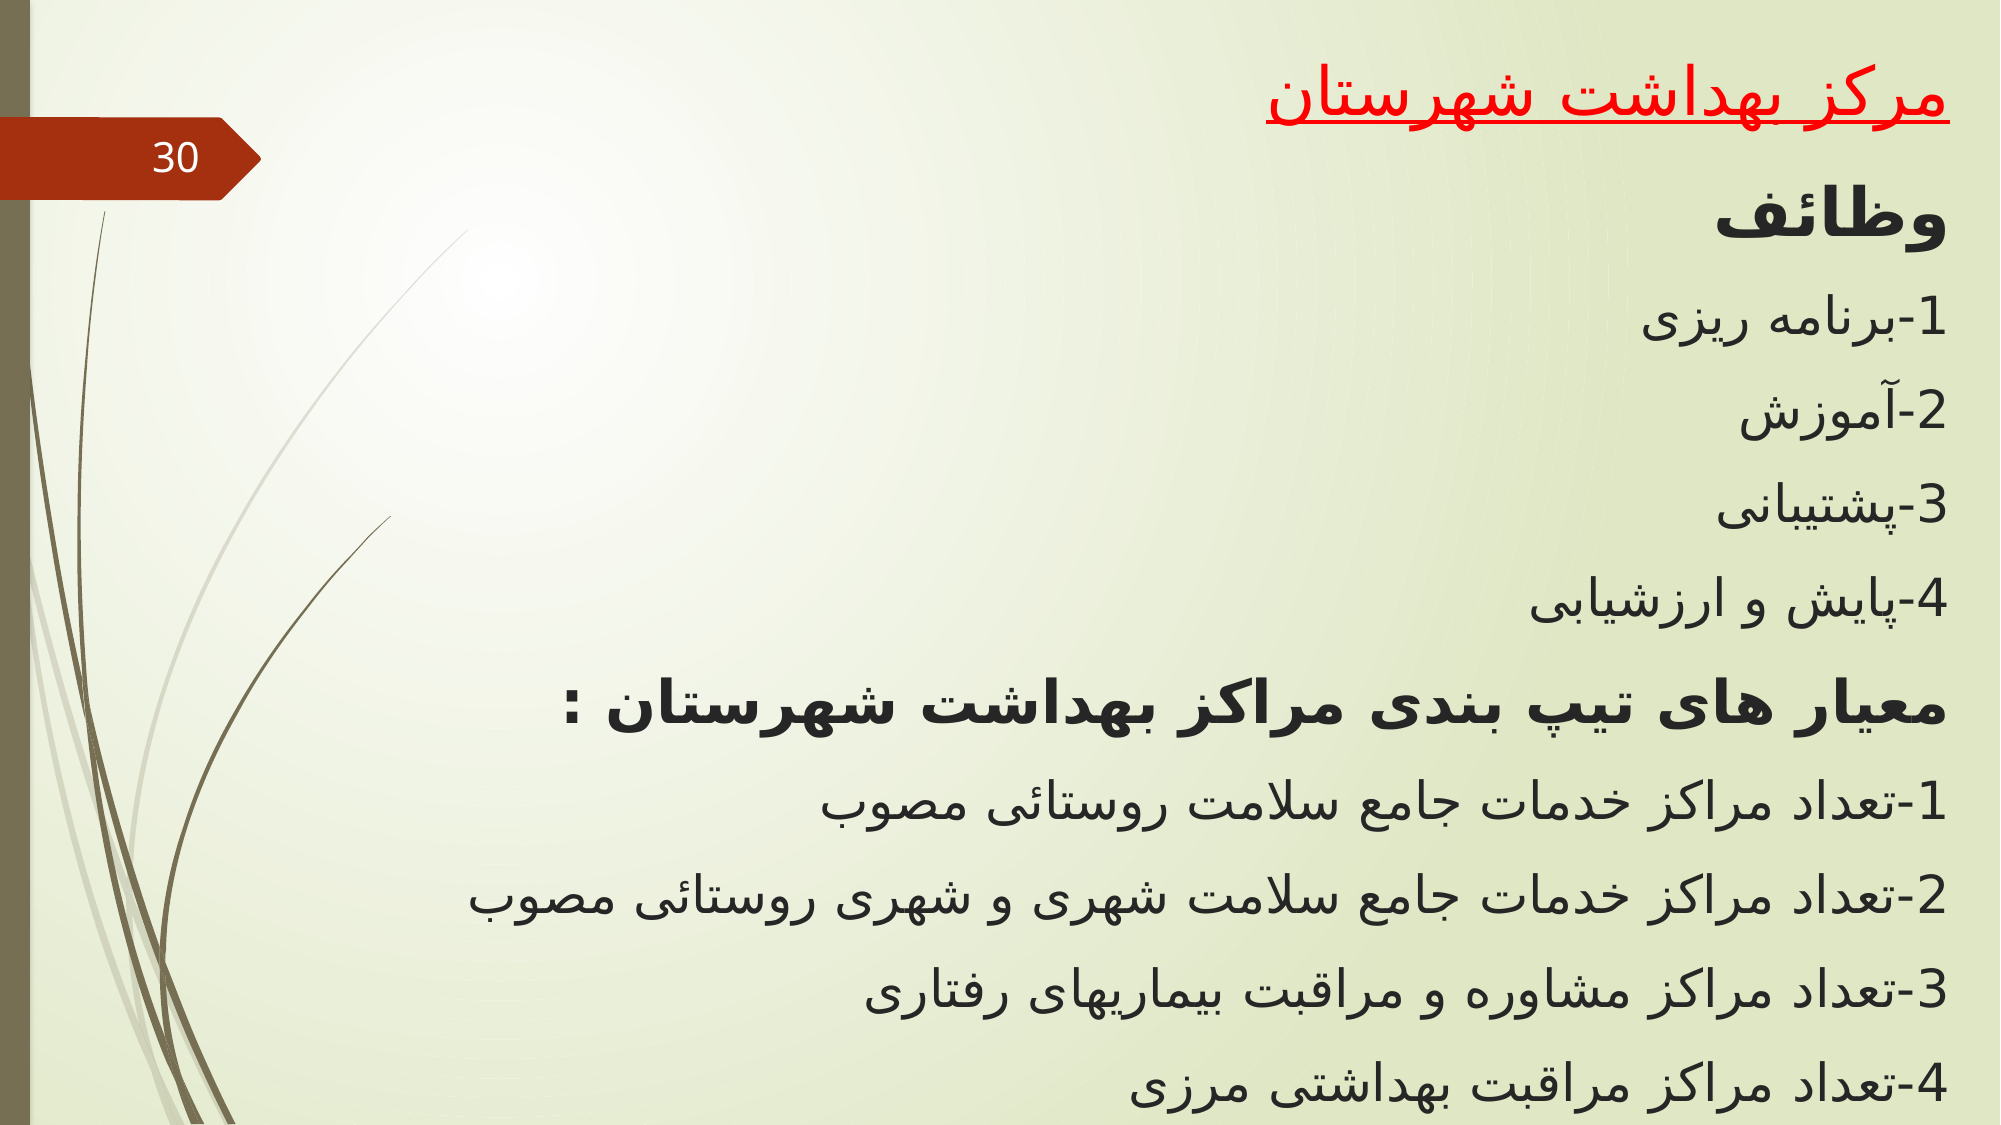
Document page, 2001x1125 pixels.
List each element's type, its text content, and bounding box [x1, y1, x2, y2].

title مرکز بهداشت شهرستان وظائف 1-برنامه ریزی 2-آموزش 3-پشتیبانی 4-پایش و ارزشیابی معیار های تیپ بندی مراکز بهداشت شهرستان : 1-تعداد مراکز خدمات جامع سلامت روستائی مصوب 2-تعداد مراکز خدمات جامع سلامت شهری و شهری روستائی مصوب 3-تعداد مراکز مشاوره و مراقبت بیماریهای رفتاری 4-تعداد مراکز مراقبت بهداشتی مرزی [42, 0, 1966, 1125]
slide_number 30 [87, 129, 216, 190]
